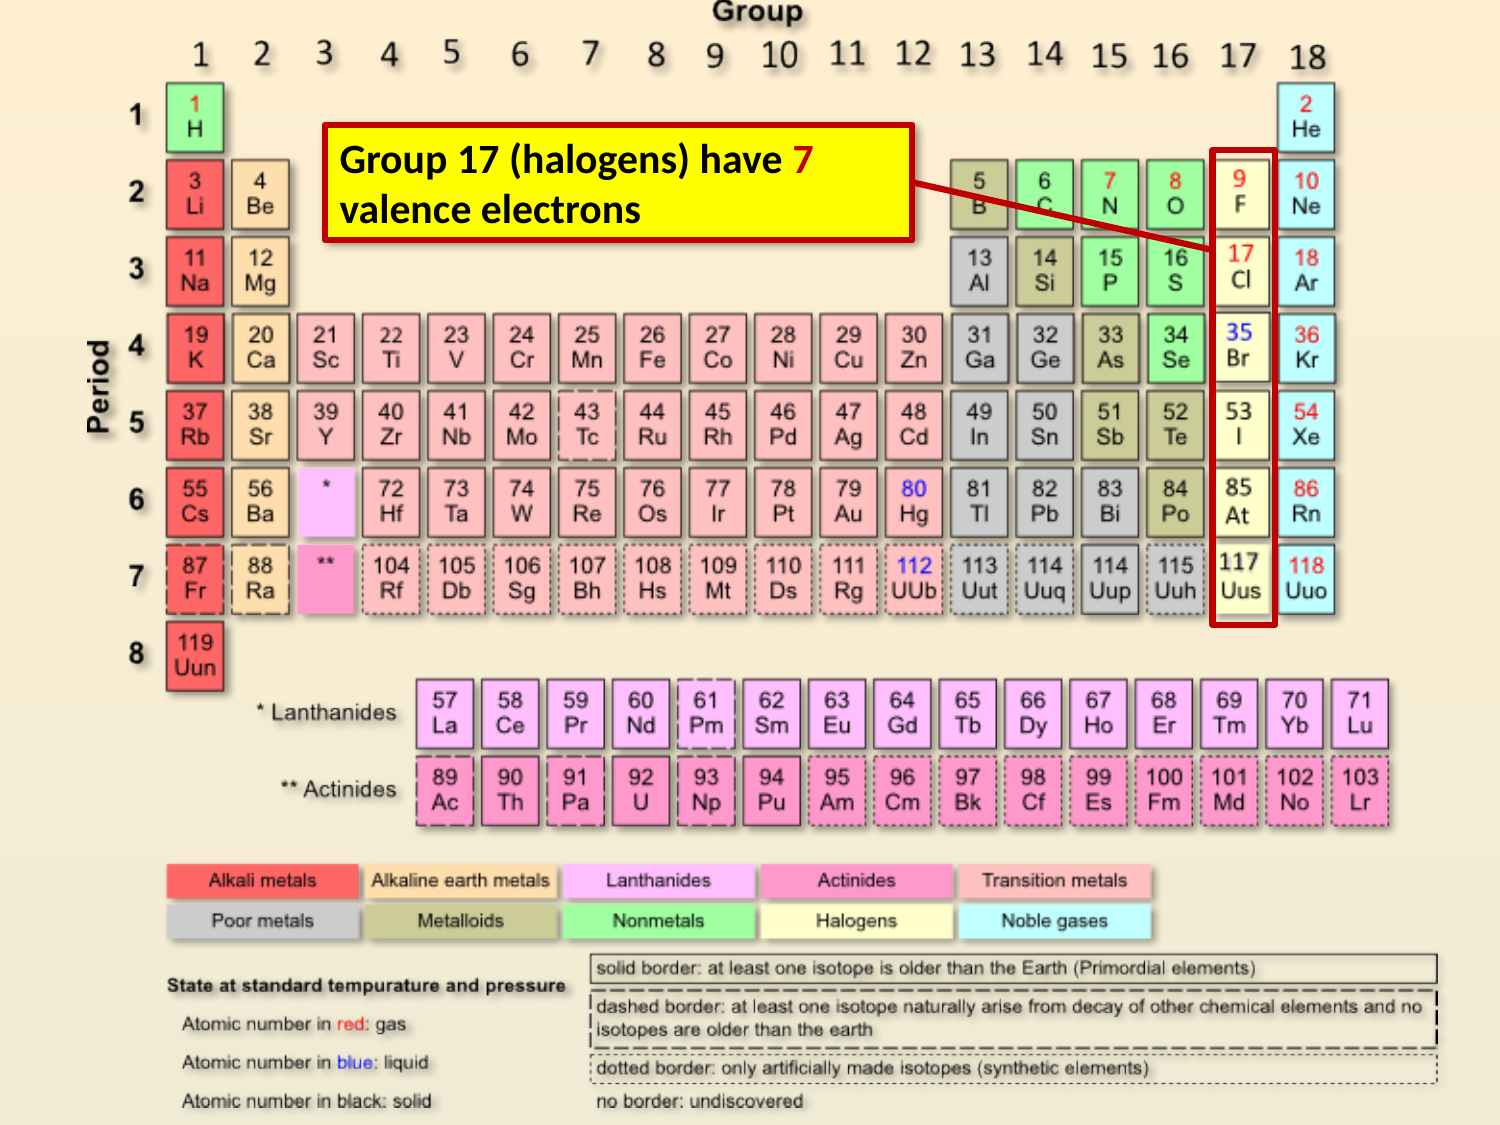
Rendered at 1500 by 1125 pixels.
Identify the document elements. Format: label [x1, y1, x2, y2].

picture [87, 0, 1438, 1109]
text_box [912, 182, 1213, 251]
